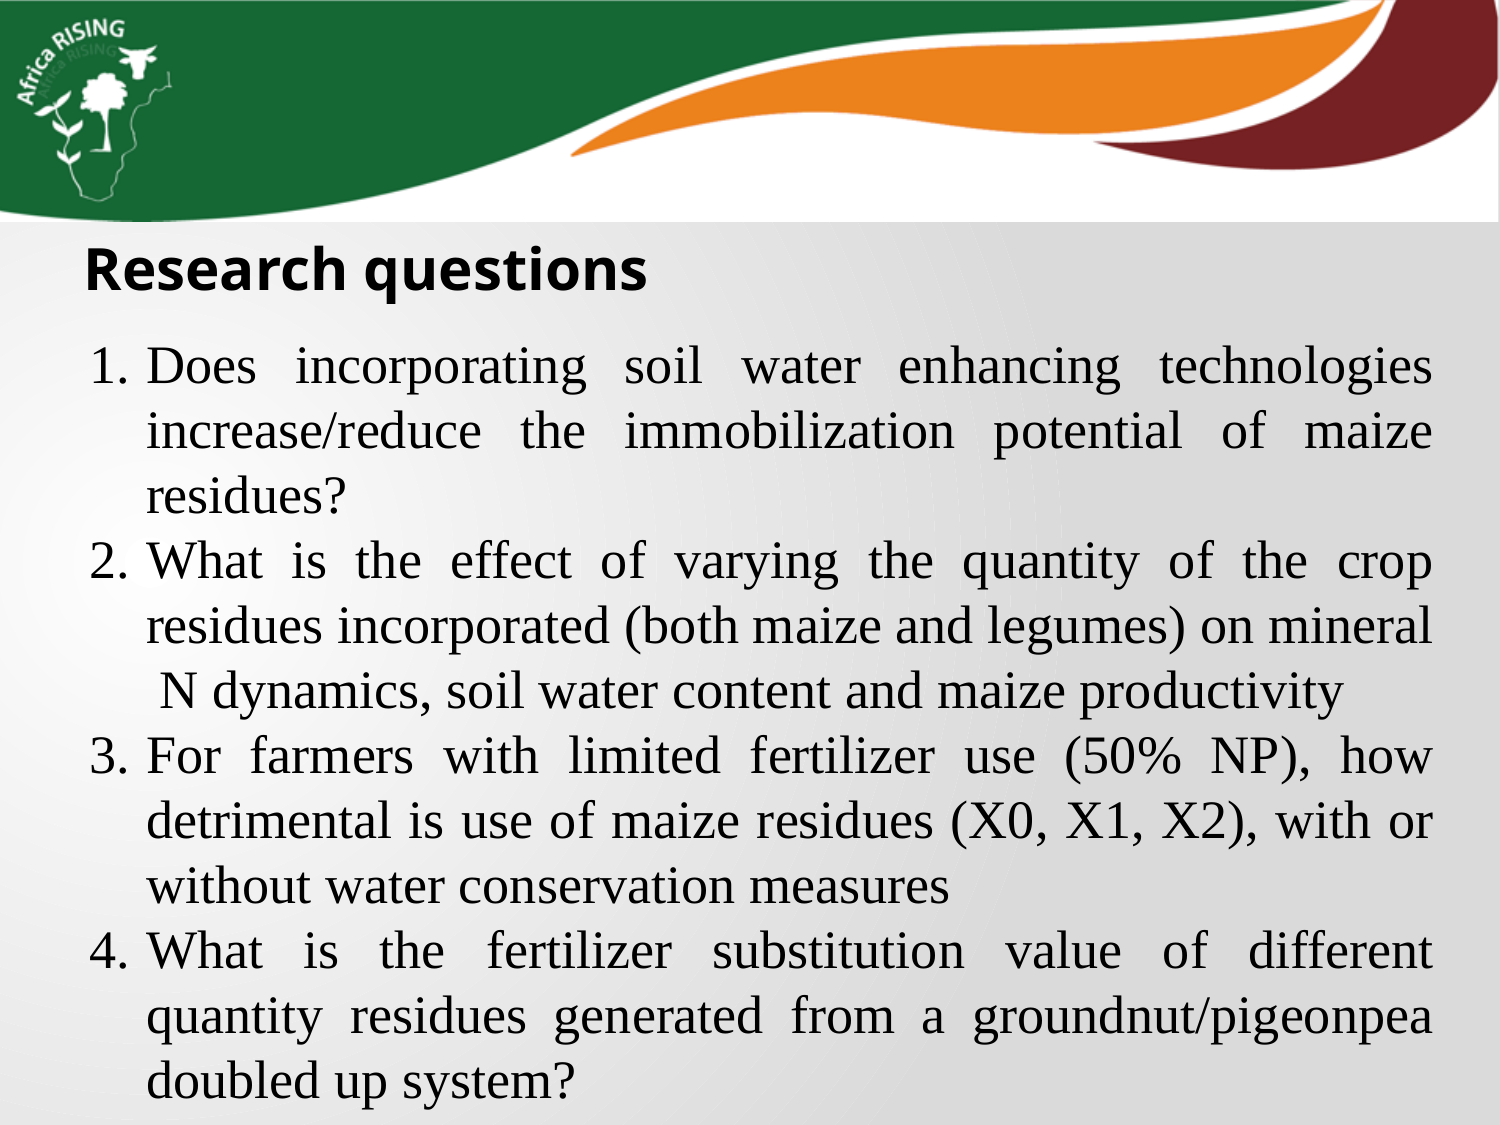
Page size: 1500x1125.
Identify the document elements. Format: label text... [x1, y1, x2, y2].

text_box Does incorporating soil water enhancing technologies increase/reduce the immobilization potential of maize residues? What is the effect of varying the quantity of the crop residues incorporated (both maize and legumes) on mineral N dynamics, soil water content and maize productivity For farmers with limited fertilizer use (50% NP), how detrimental is use of maize residues (X0, X1, X2), with or without water conservation measures What is the fertilizer substitution value of different quantity residues generated from a groundnut/pigeonpea doubled up system? [75, 322, 1450, 1117]
list Research questions [50, 224, 1325, 313]
picture [0, 0, 1499, 222]
